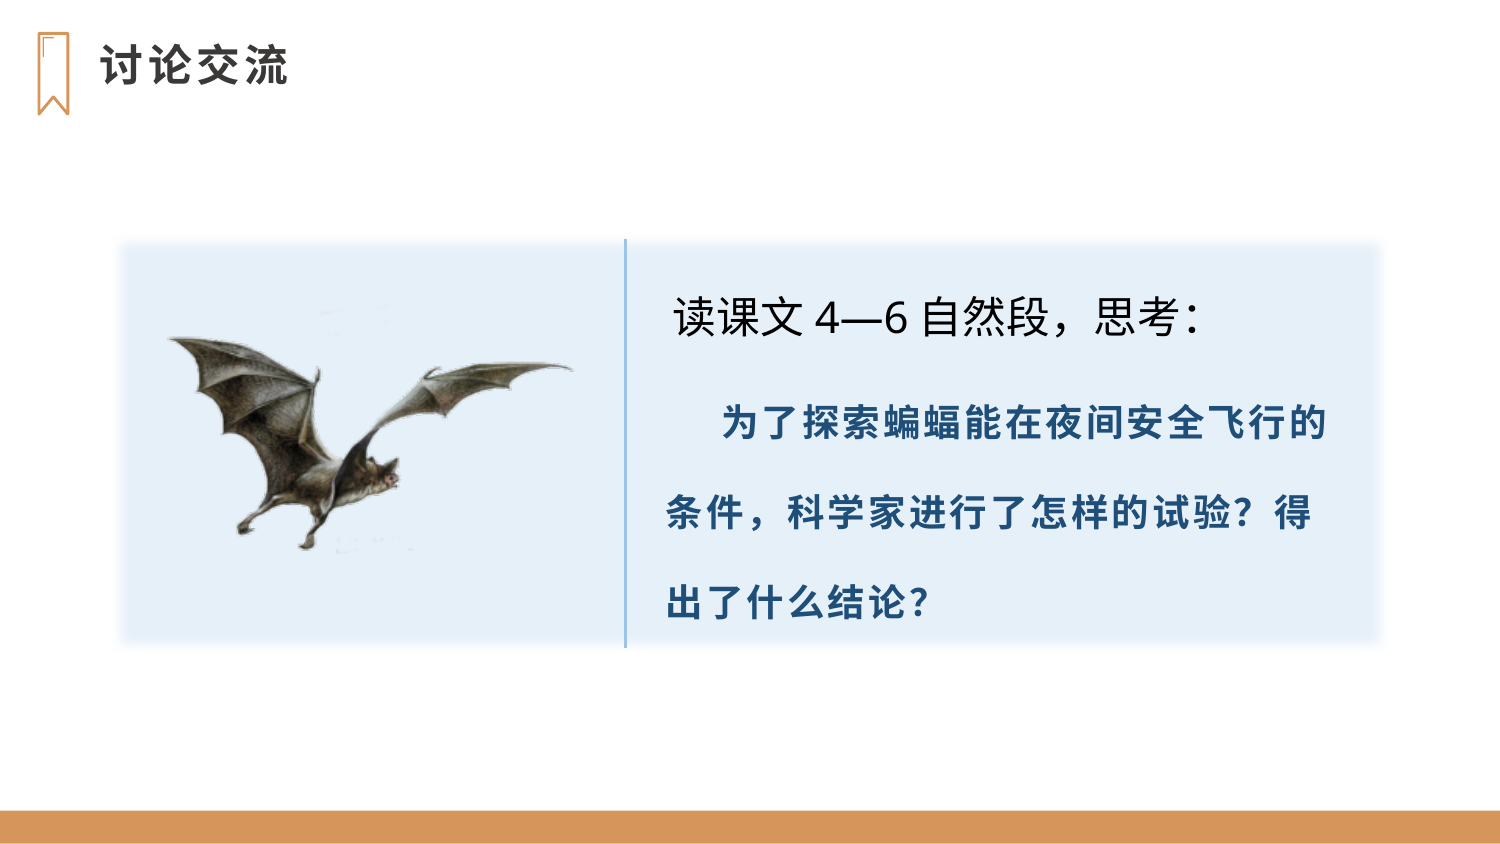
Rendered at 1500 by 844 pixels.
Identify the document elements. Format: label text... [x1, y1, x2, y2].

picture [160, 284, 590, 560]
text_box [627, 251, 1372, 636]
text_box 为了探索蝙蝠能在夜间安全飞行的条件，科学家进行了怎样的试验？得出了什么结论？ [654, 348, 1347, 630]
text_box 读课文4—6自然段，思考： [661, 284, 1345, 348]
text_box 讨论交流 [88, 32, 301, 96]
text_box [129, 251, 624, 636]
